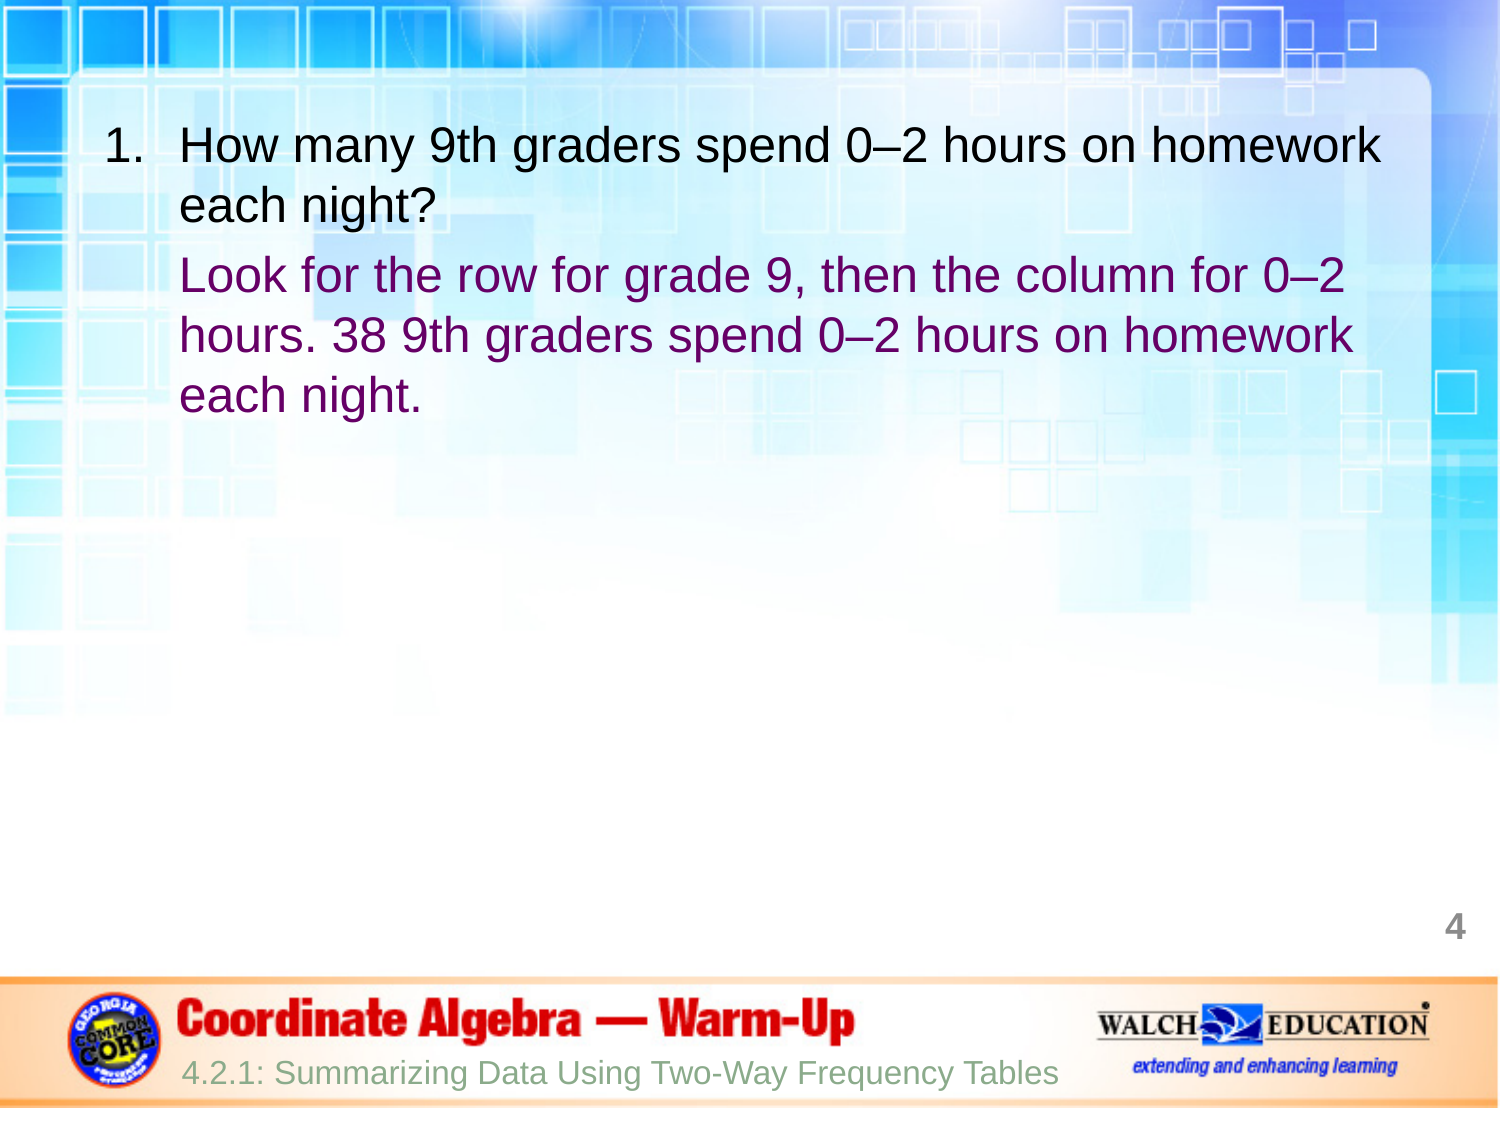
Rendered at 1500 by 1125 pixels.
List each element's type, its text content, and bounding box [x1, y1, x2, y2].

slide_number 4 [1361, 901, 1481, 949]
text_box [1441, 924, 1472, 1001]
picture [0, 0, 1500, 1108]
subtitle How many 9th graders spend 0–2 hours on homework each night? Look for the row for grade 9, then the column for 0–2 hours. 38 9th graders spend 0–2 hours on homework each night. [89, 105, 1419, 925]
footer 4.2.1: Summarizing Data Using Two-Way Frequency Tables [166, 1048, 1088, 1094]
